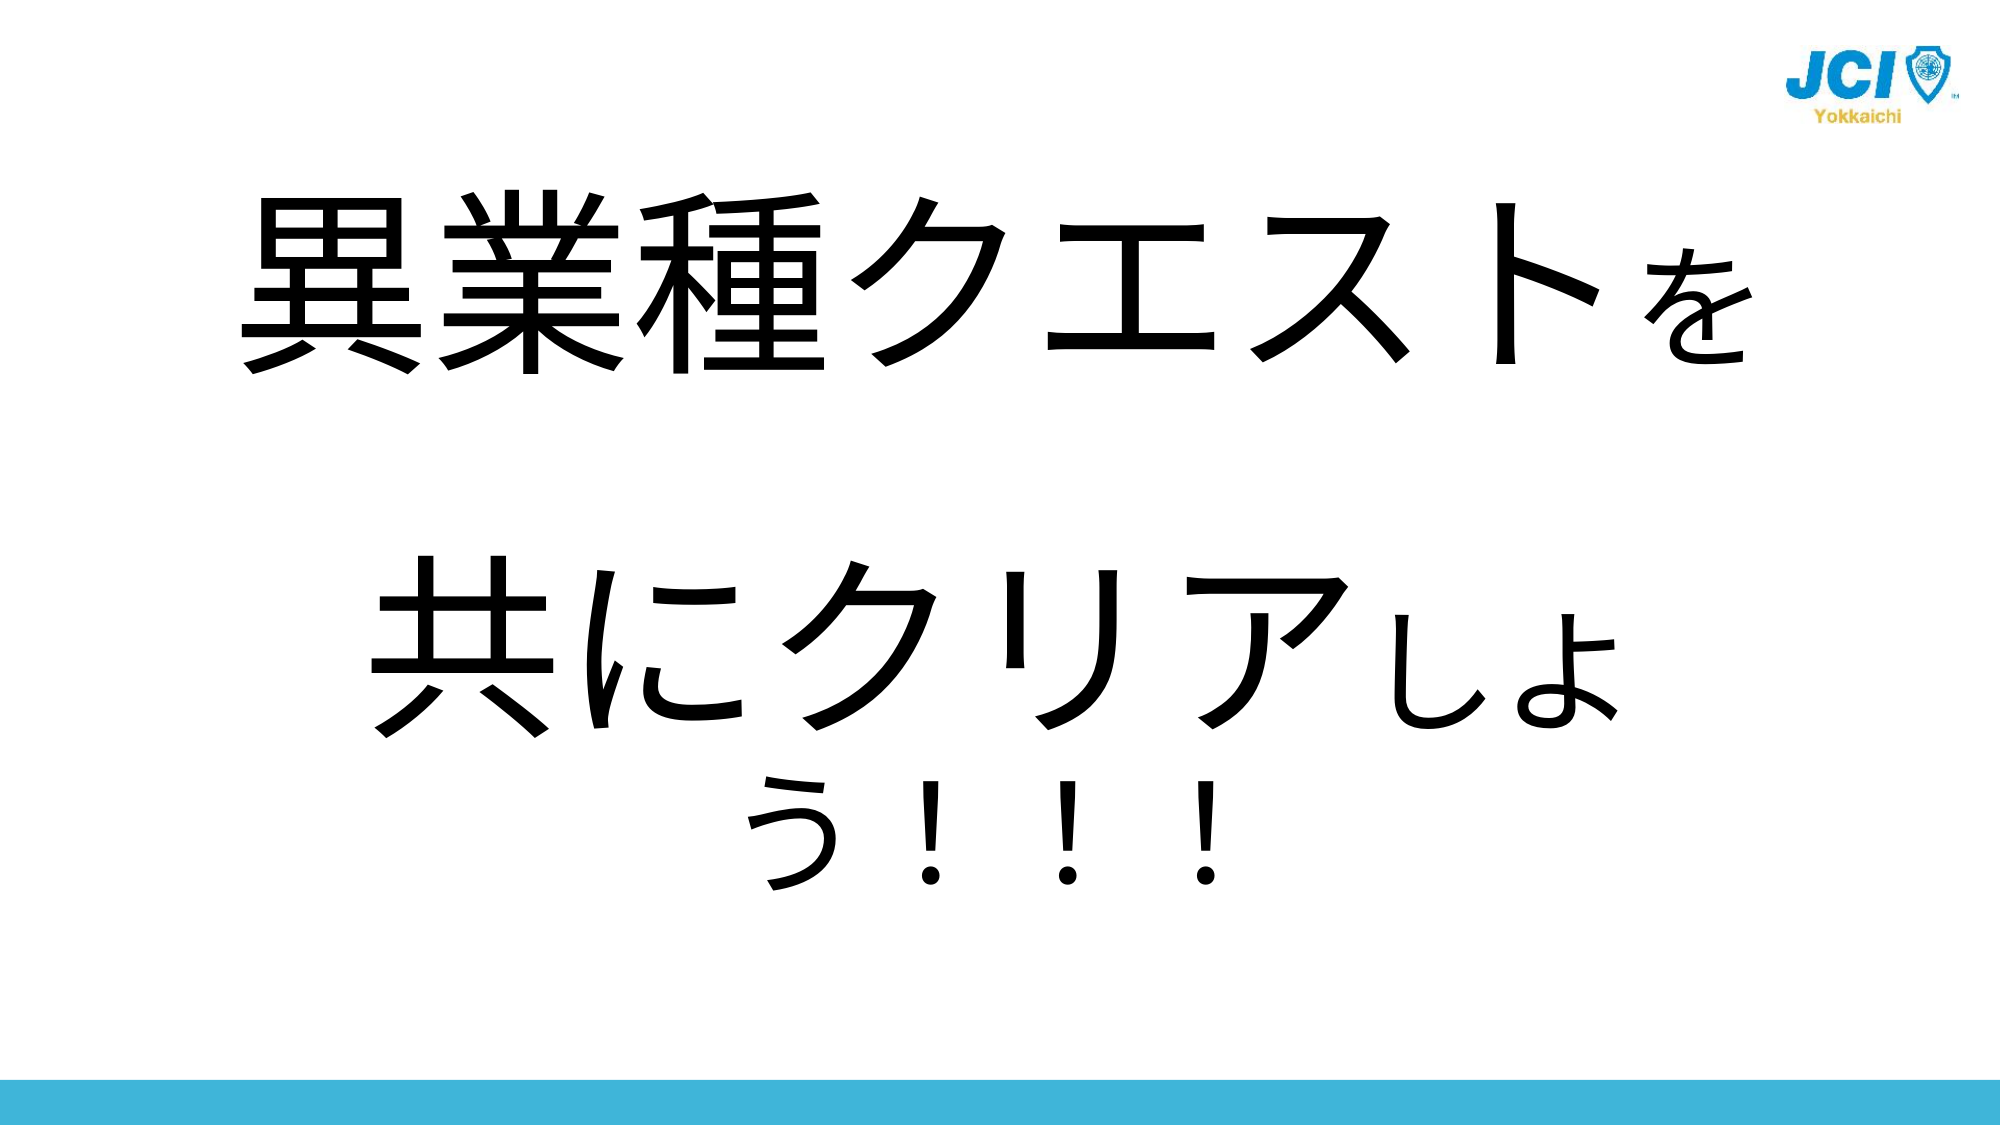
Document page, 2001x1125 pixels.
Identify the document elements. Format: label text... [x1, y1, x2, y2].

text_box 異業種クエストを 共にクリアしよう！！！ [93, 32, 1906, 1067]
picture [1906, 45, 1961, 124]
